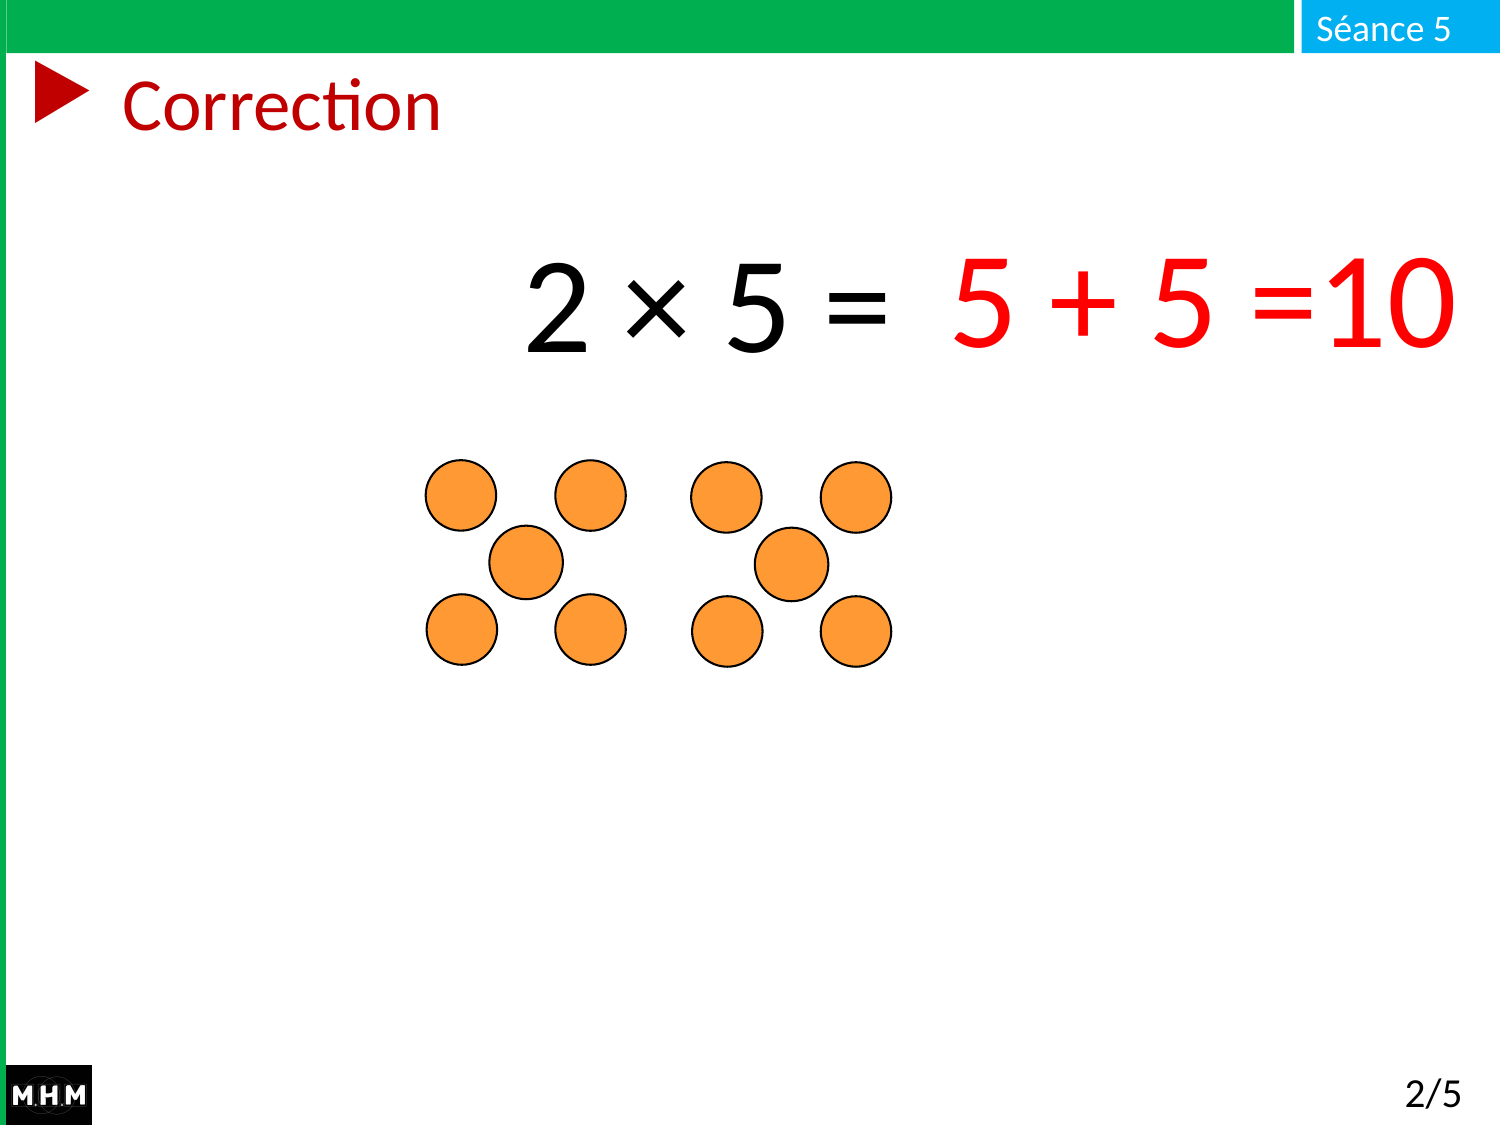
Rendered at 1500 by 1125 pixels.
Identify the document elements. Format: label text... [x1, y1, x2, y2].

picture [6, 1065, 92, 1125]
title Correction [13, 58, 1397, 154]
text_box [691, 462, 892, 667]
text_box 2 × 5 = … [366, 194, 1217, 390]
text_box 5 + 5 =10 [906, 202, 1500, 383]
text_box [425, 460, 626, 665]
text_box 2/5 [1389, 1064, 1500, 1125]
